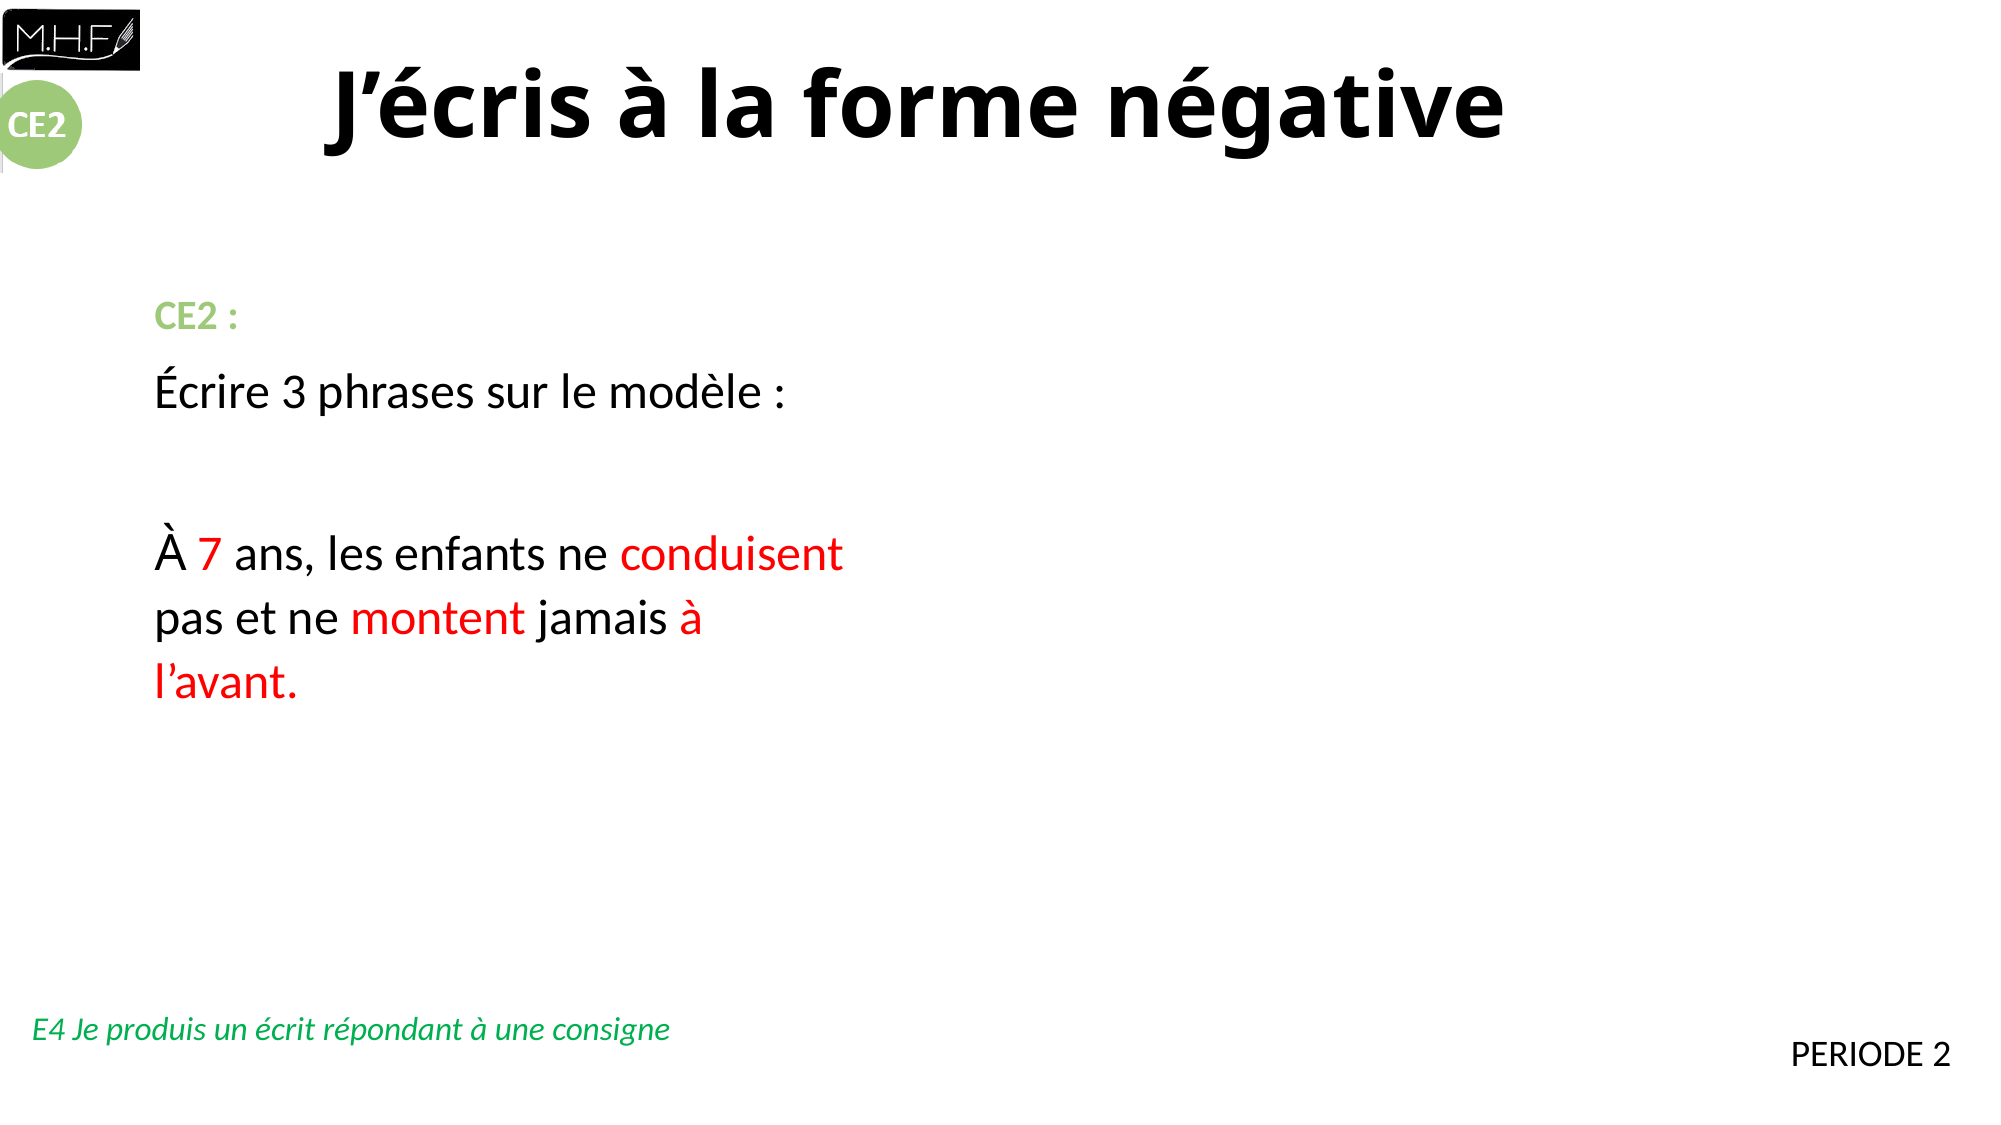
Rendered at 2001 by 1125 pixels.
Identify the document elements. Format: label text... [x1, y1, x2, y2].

text_box PERIODE 2 [1362, 1021, 1967, 1082]
picture [0, 7, 140, 173]
title J’écris à la forme négative [316, 0, 1863, 218]
text_box E4 Je produis un écrit répondant à une consigne [17, 1000, 1017, 1055]
text_box CE2 : Écrire 3 phrases sur le modèle : À 7 ans, les enfants ne conduisent pas et ne montent jamais à l’avant. [139, 276, 873, 717]
